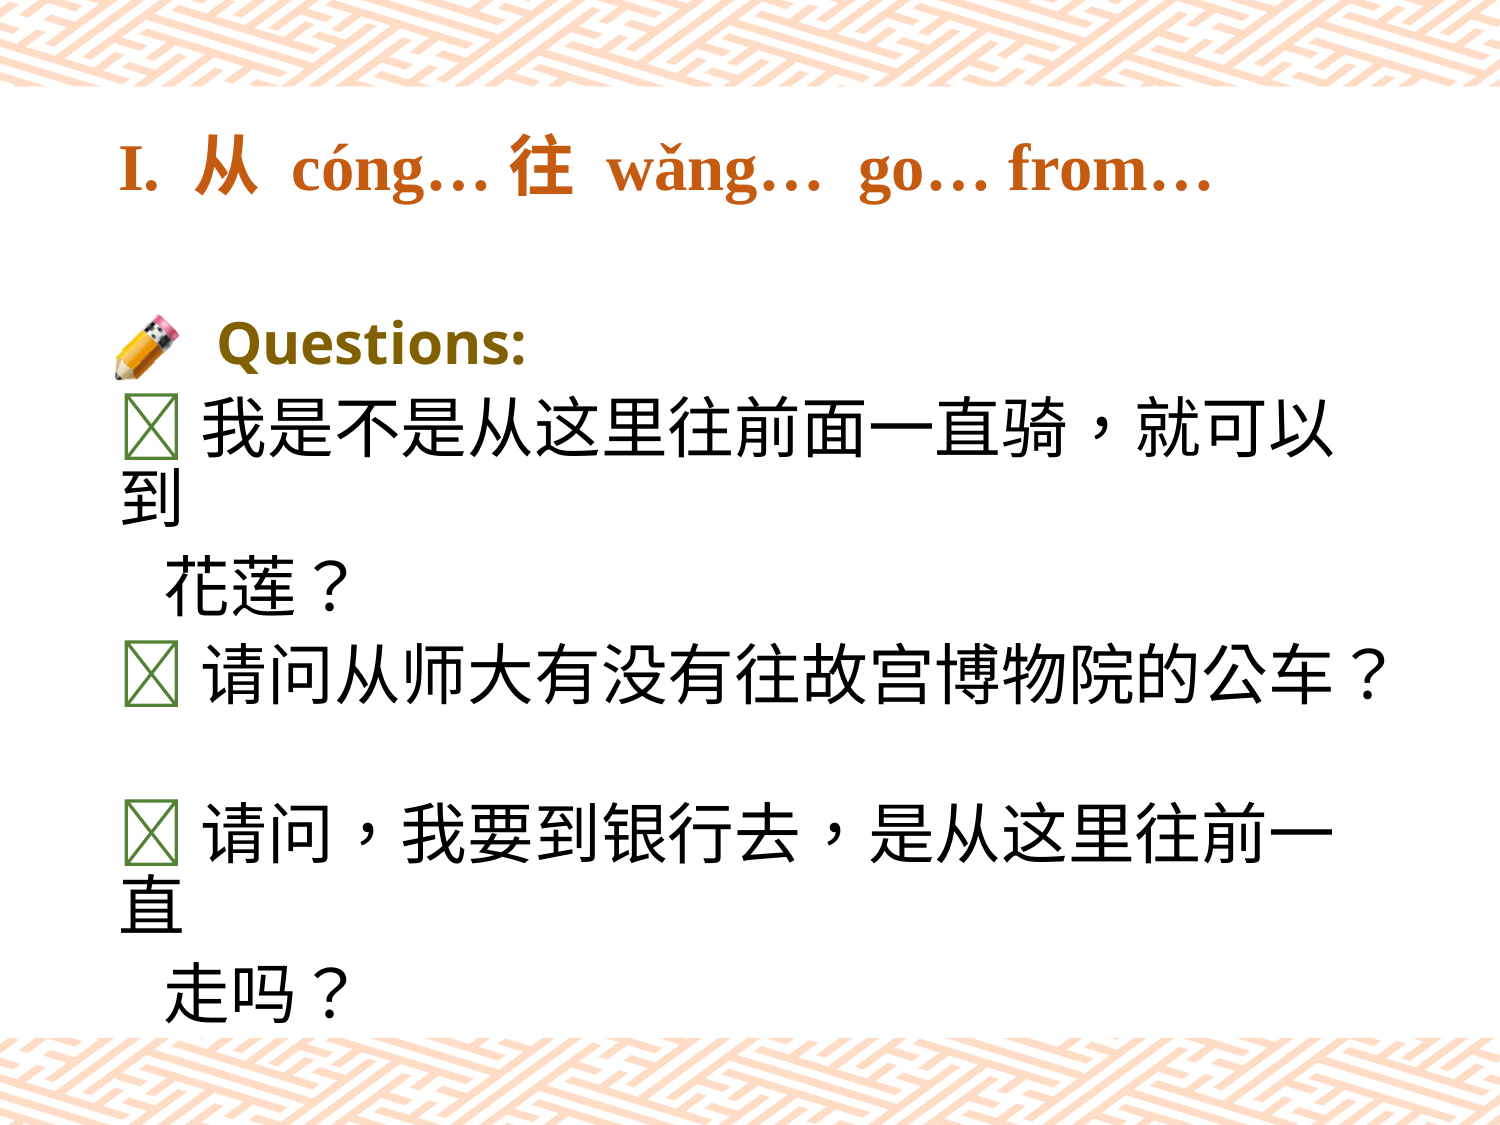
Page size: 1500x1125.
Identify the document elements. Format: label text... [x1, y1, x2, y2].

picture [0, 0, 1500, 1125]
list Questions: 我是不是从这里往前面一直骑，就可以到 花莲？ 请问从师大有没有往故宫博物院的公车？ 请问，我要到银行去，是从这里往前一直 走吗？ [103, 299, 1397, 1014]
title I. 从 cóng…往 wǎng… go… from… [103, 59, 1397, 278]
